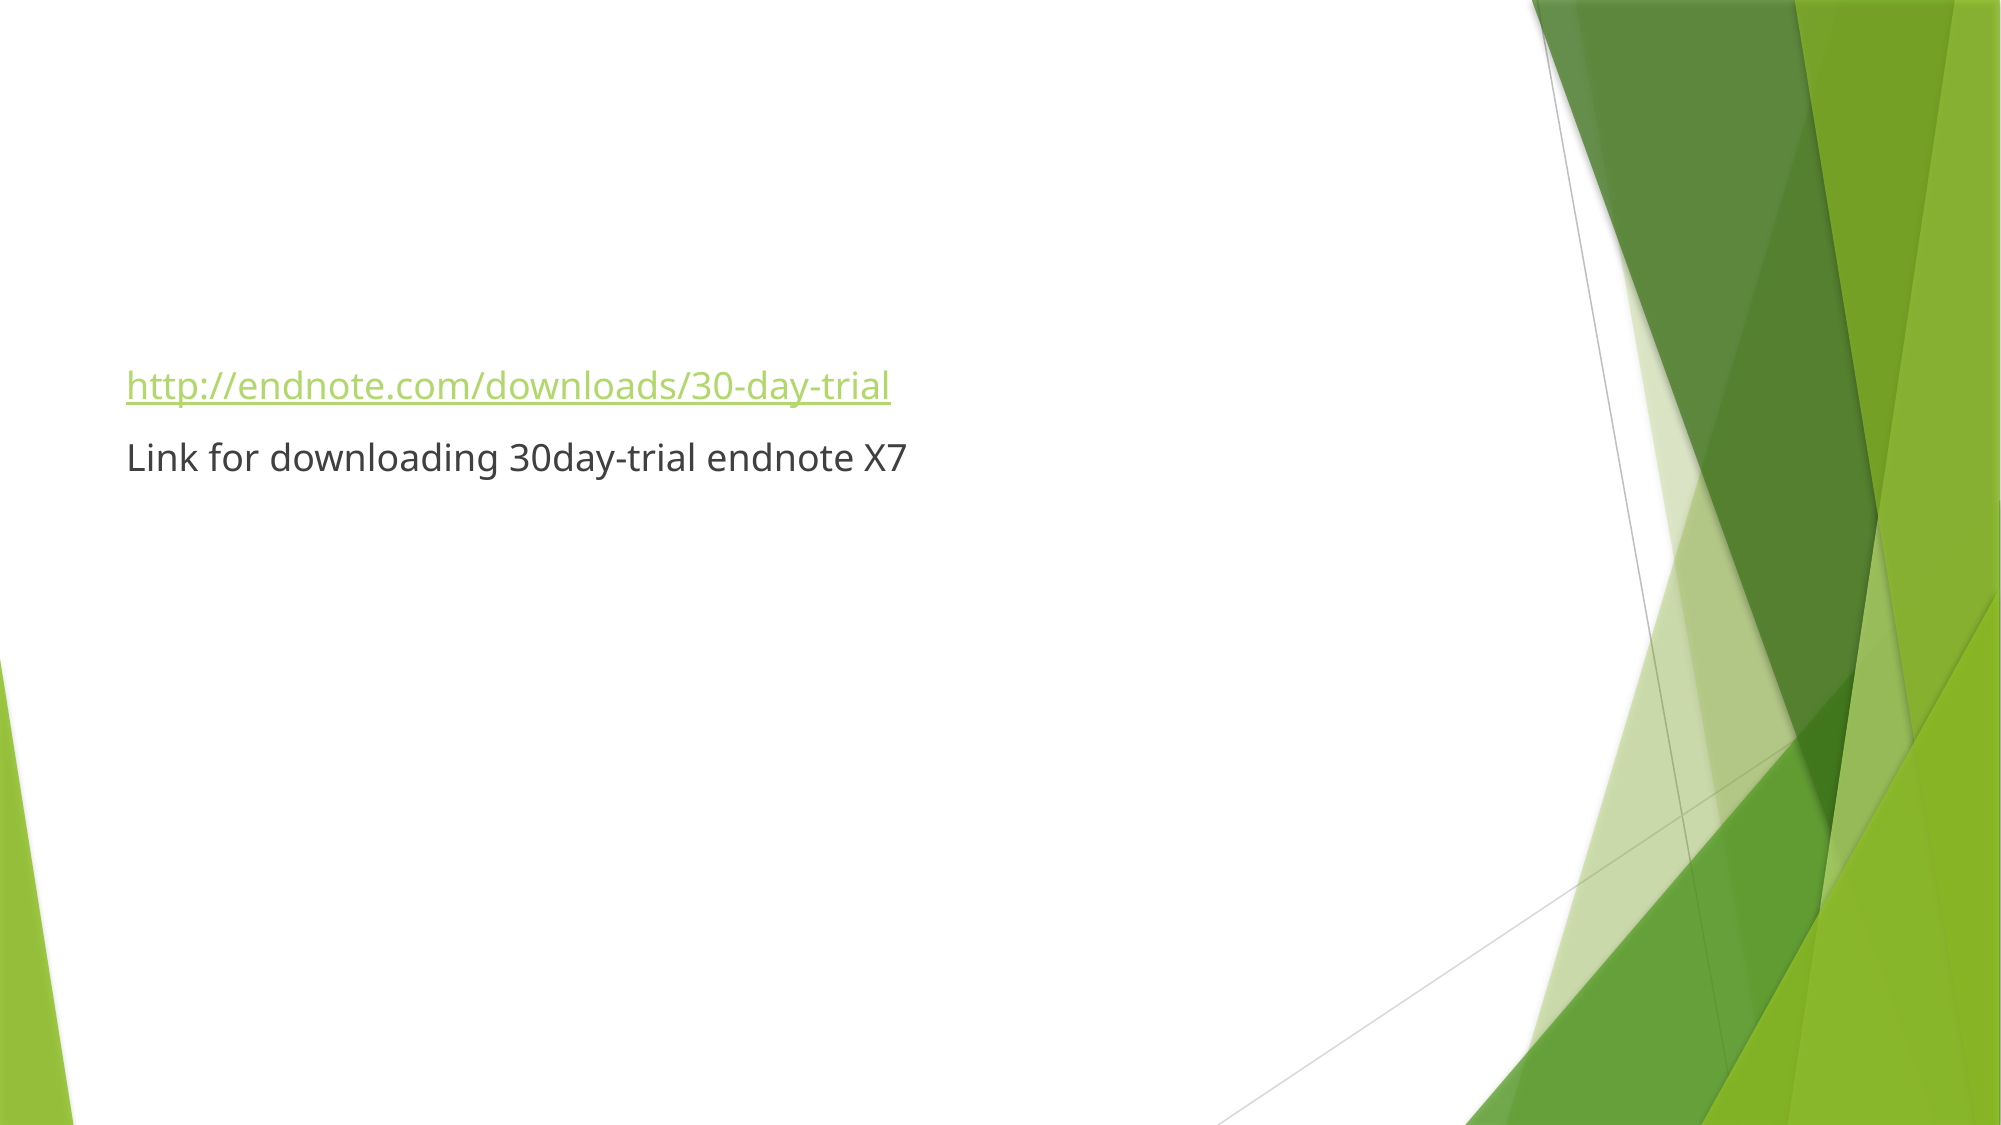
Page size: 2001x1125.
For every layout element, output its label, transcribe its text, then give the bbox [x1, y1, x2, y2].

list http://endnote.com/downloads/30-day-trial Link for downloading 30day-trial endnote X7 [111, 354, 1522, 992]
